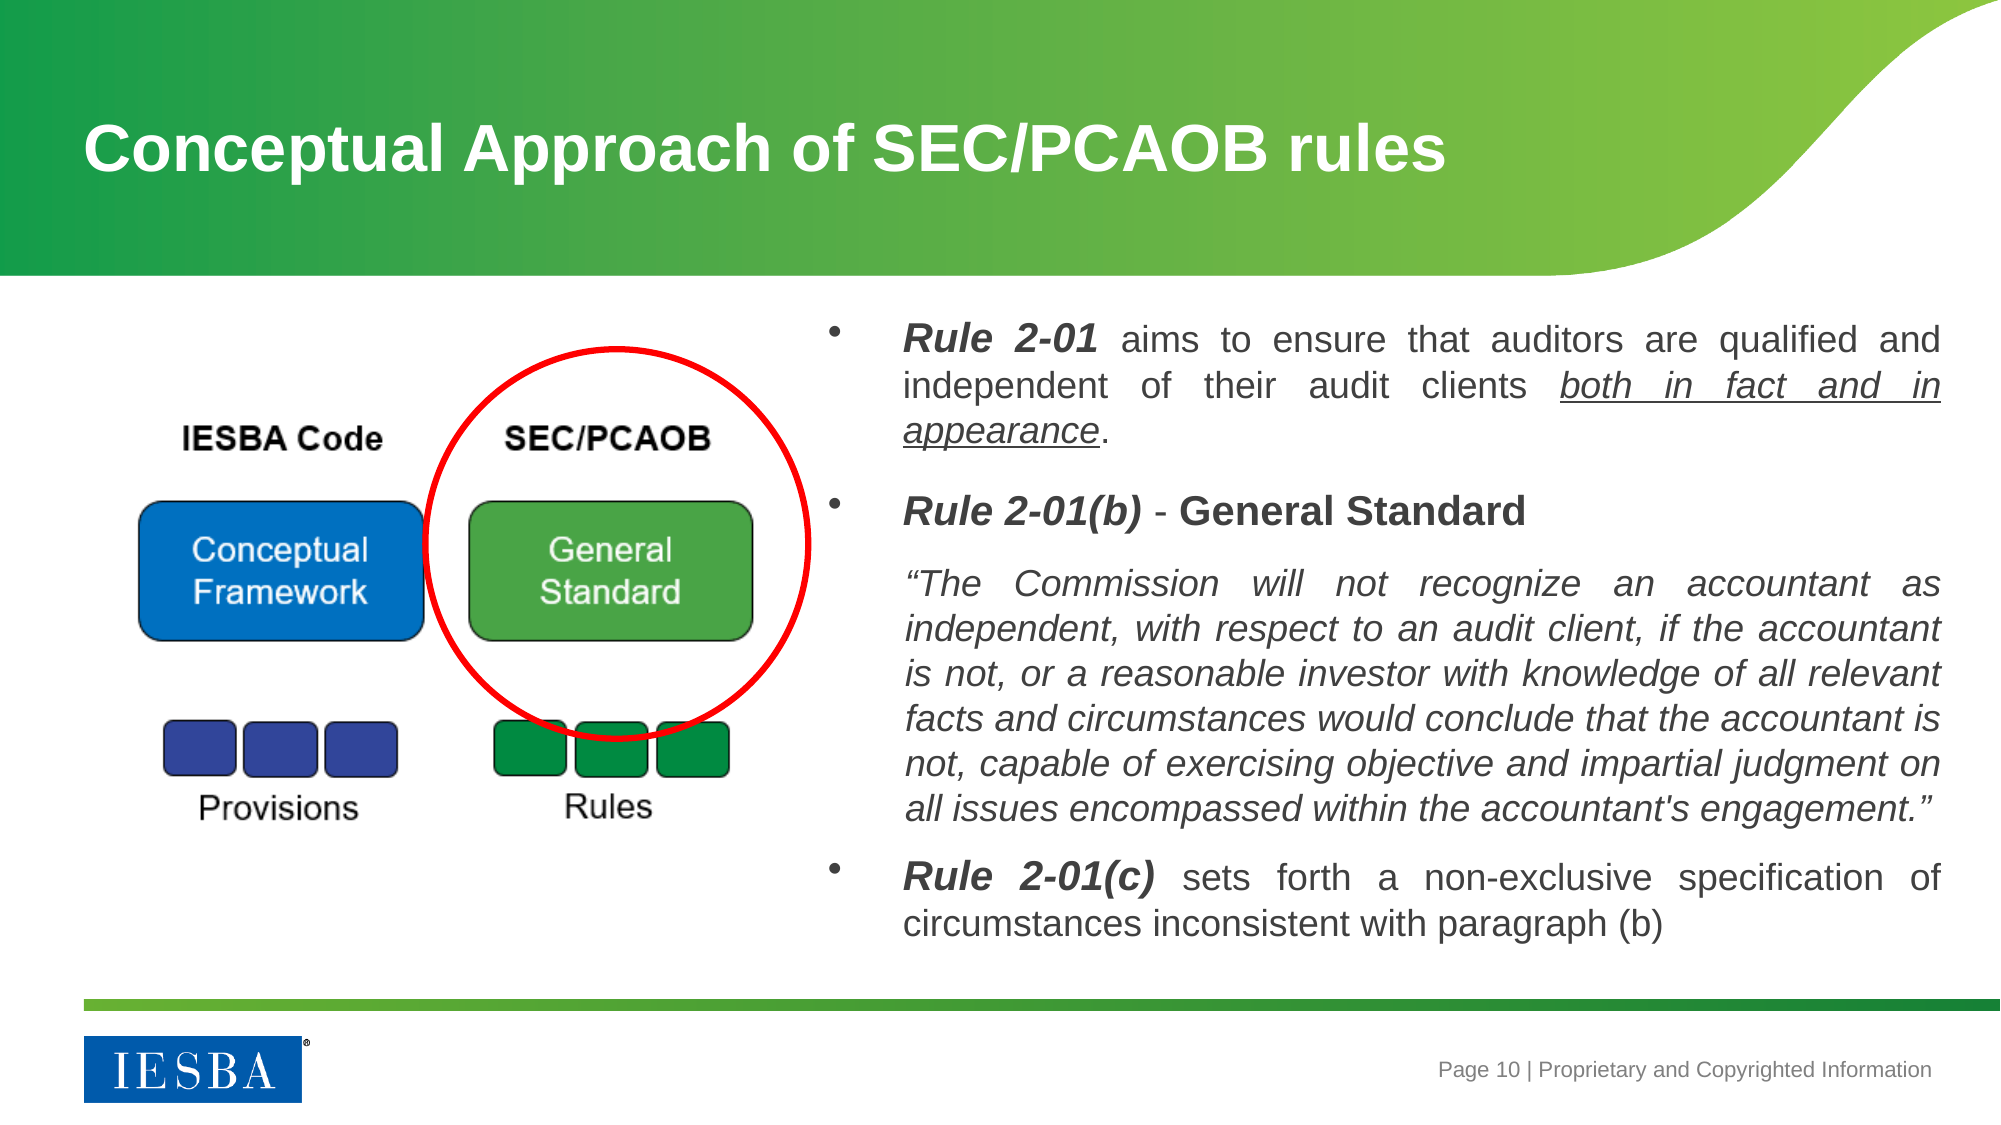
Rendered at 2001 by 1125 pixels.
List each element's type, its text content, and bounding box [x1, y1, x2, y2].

list [83, 308, 812, 949]
picture [84, 1036, 310, 1103]
title Conceptual Approach of SEC/PCAOB rules [83, 101, 1734, 189]
picture [0, 0, 2000, 276]
picture [57, 396, 788, 861]
text_box [791, 463, 809, 625]
text_box Rule 2-01 aims to ensure that auditors are qualified and independent of their audit clients both in fact and in appearance. Rule 2-01(b) - General Standard “The Commission will not recognize an accountant as independent, with respect to an audit client, if the accountant is not, or a reasonable investor with knowledge of all relevant facts and circumstances would conclude that the accountant is not, capable of exercising objective and impartial judgment on all issues encompassed within the accountant's engagement.” Rule 2-01(c) sets forth a non-exclusive specification of circumstances inconsistent with paragraph (b) [812, 308, 1957, 997]
text_box [494, 349, 739, 394]
